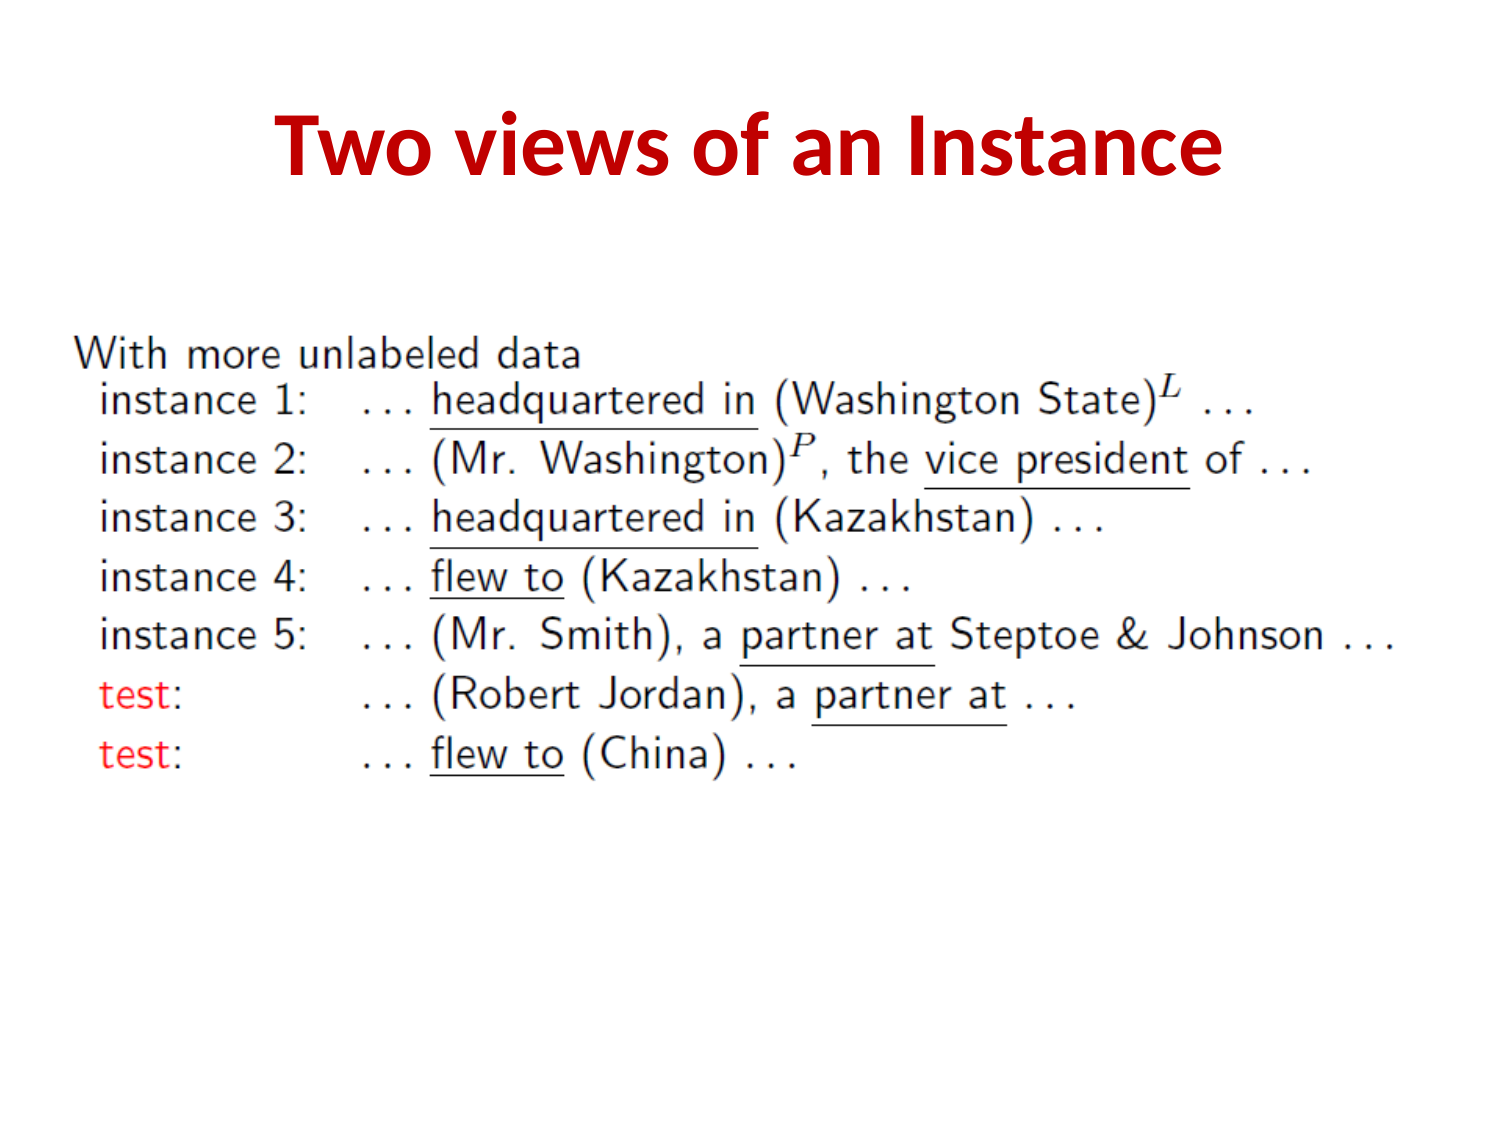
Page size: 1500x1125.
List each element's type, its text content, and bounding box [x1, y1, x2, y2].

picture [42, 289, 1458, 836]
title Two views of an Instance [75, 45, 1425, 233]
